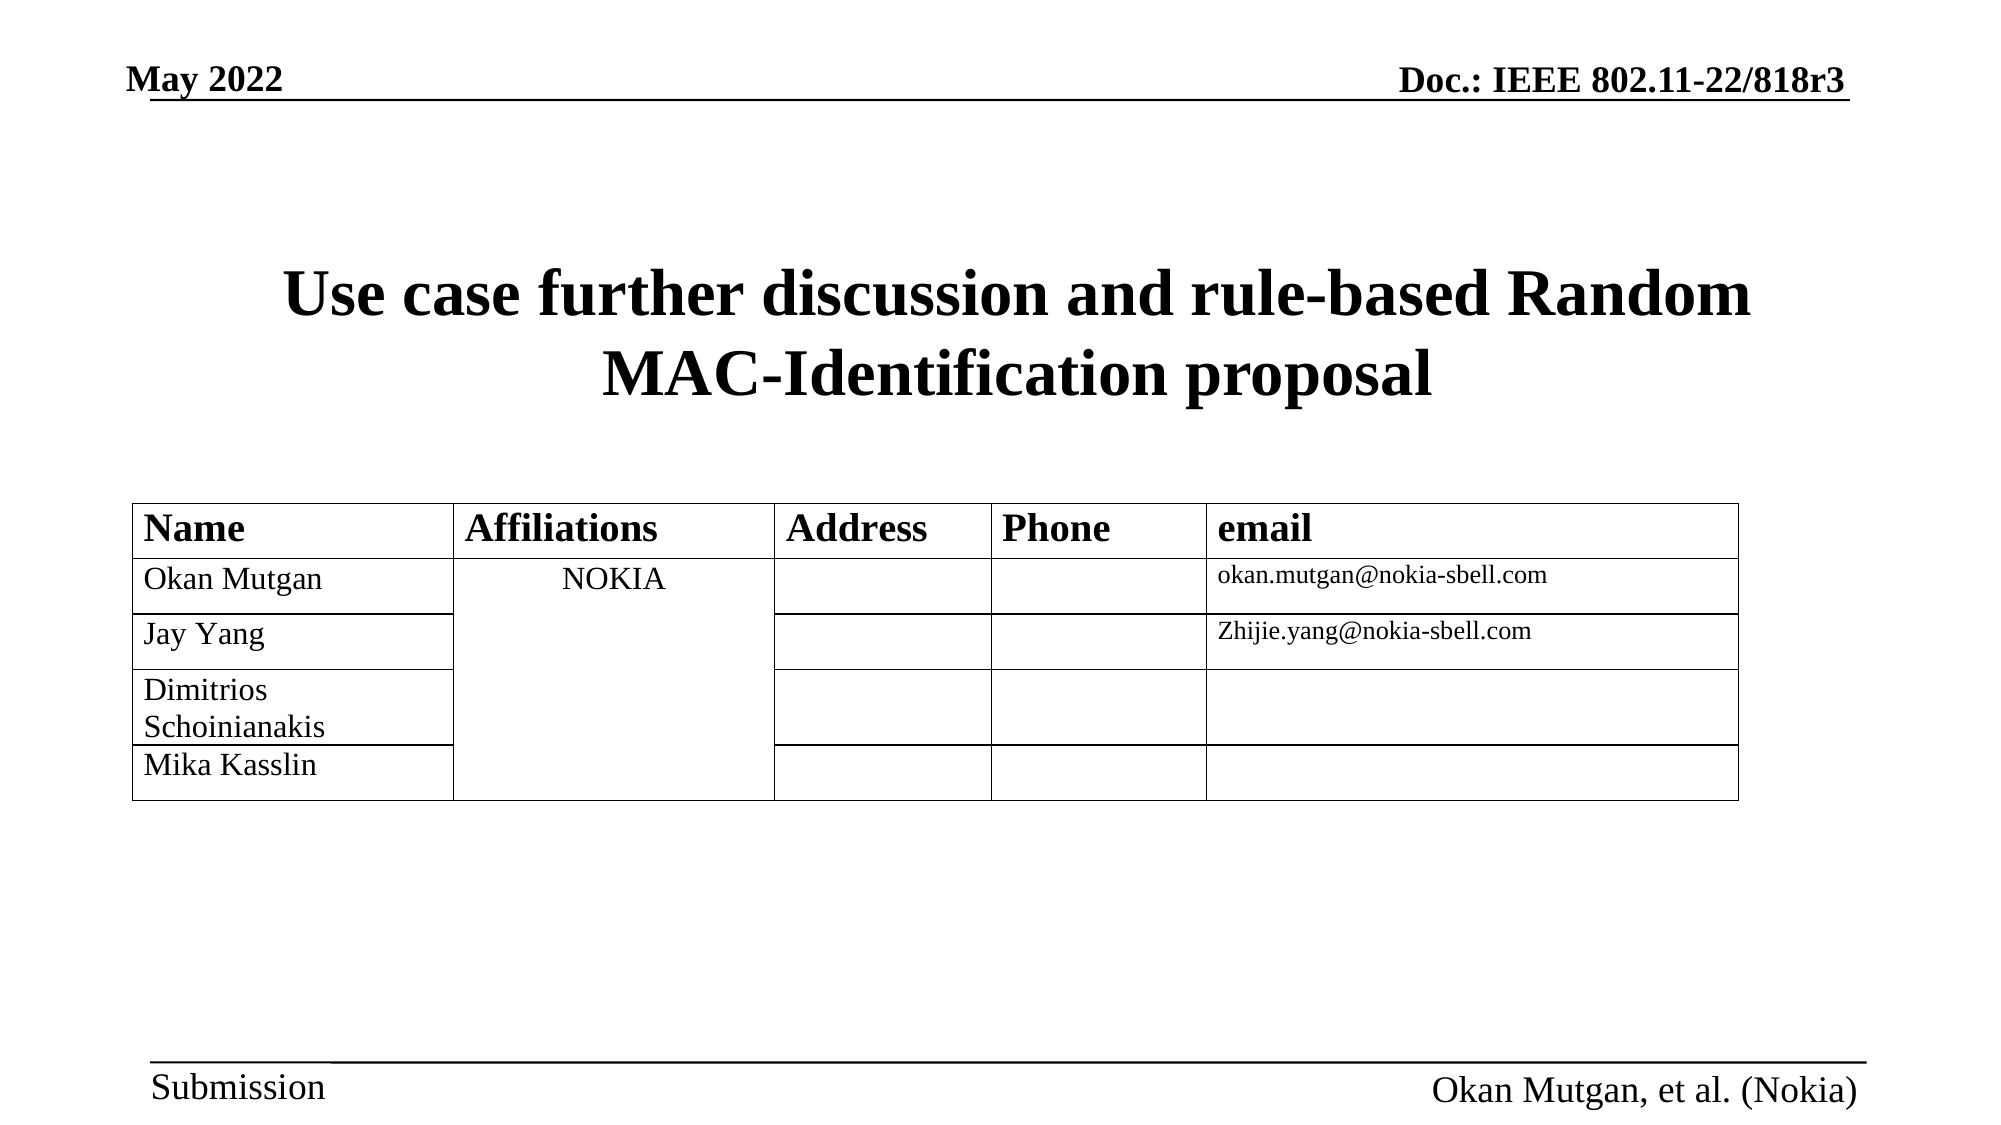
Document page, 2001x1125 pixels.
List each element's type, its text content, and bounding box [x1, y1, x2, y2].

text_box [117, 502, 1748, 939]
footer Okan Mutgan, et al. (Nokia) [1428, 1064, 1859, 1111]
title Use case further discussion and rule-based Random MAC-Identification proposal [167, 208, 1869, 450]
